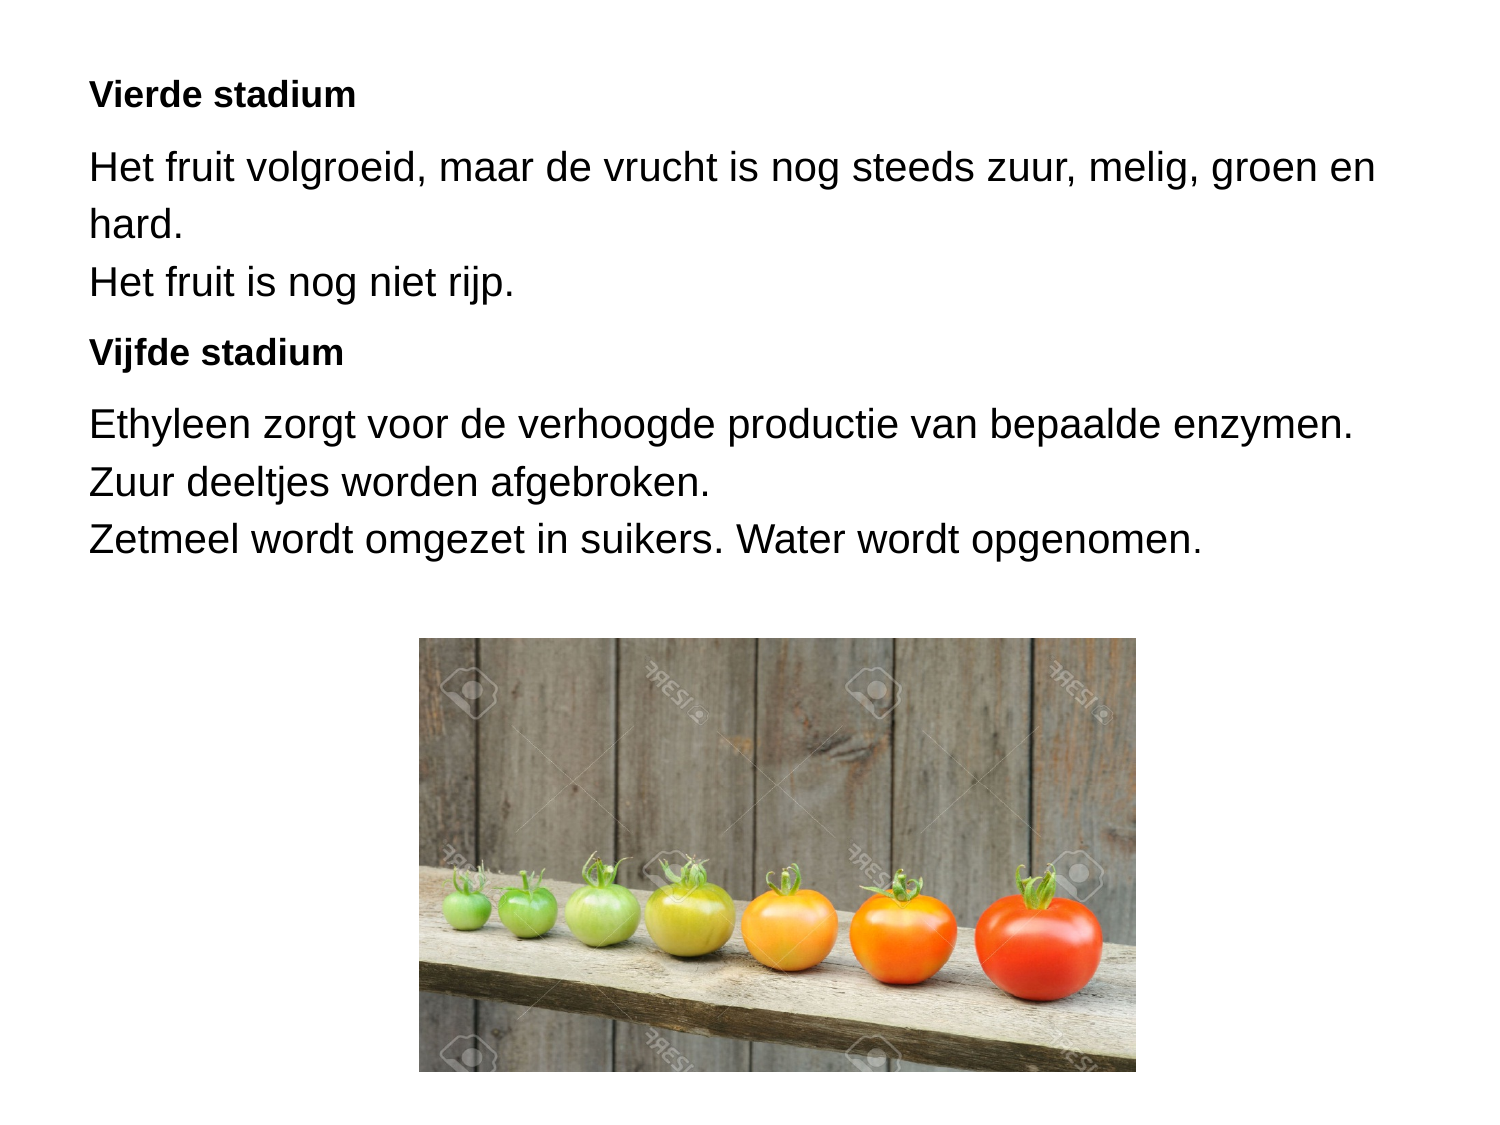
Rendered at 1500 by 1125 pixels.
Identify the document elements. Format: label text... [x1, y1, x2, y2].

text_box Vierde stadium Het fruit volgroeid, maar de vrucht is nog steeds zuur, melig, groen en hard. Het fruit is nog niet rijp. Vijfde stadium Ethyleen zorgt voor de verhoogde productie van bepaalde enzymen. Zuur deeltjes worden afgebroken. Zetmeel wordt omgezet in suikers. Water wordt opgenomen. [74, 56, 1457, 570]
picture [418, 638, 1136, 1073]
